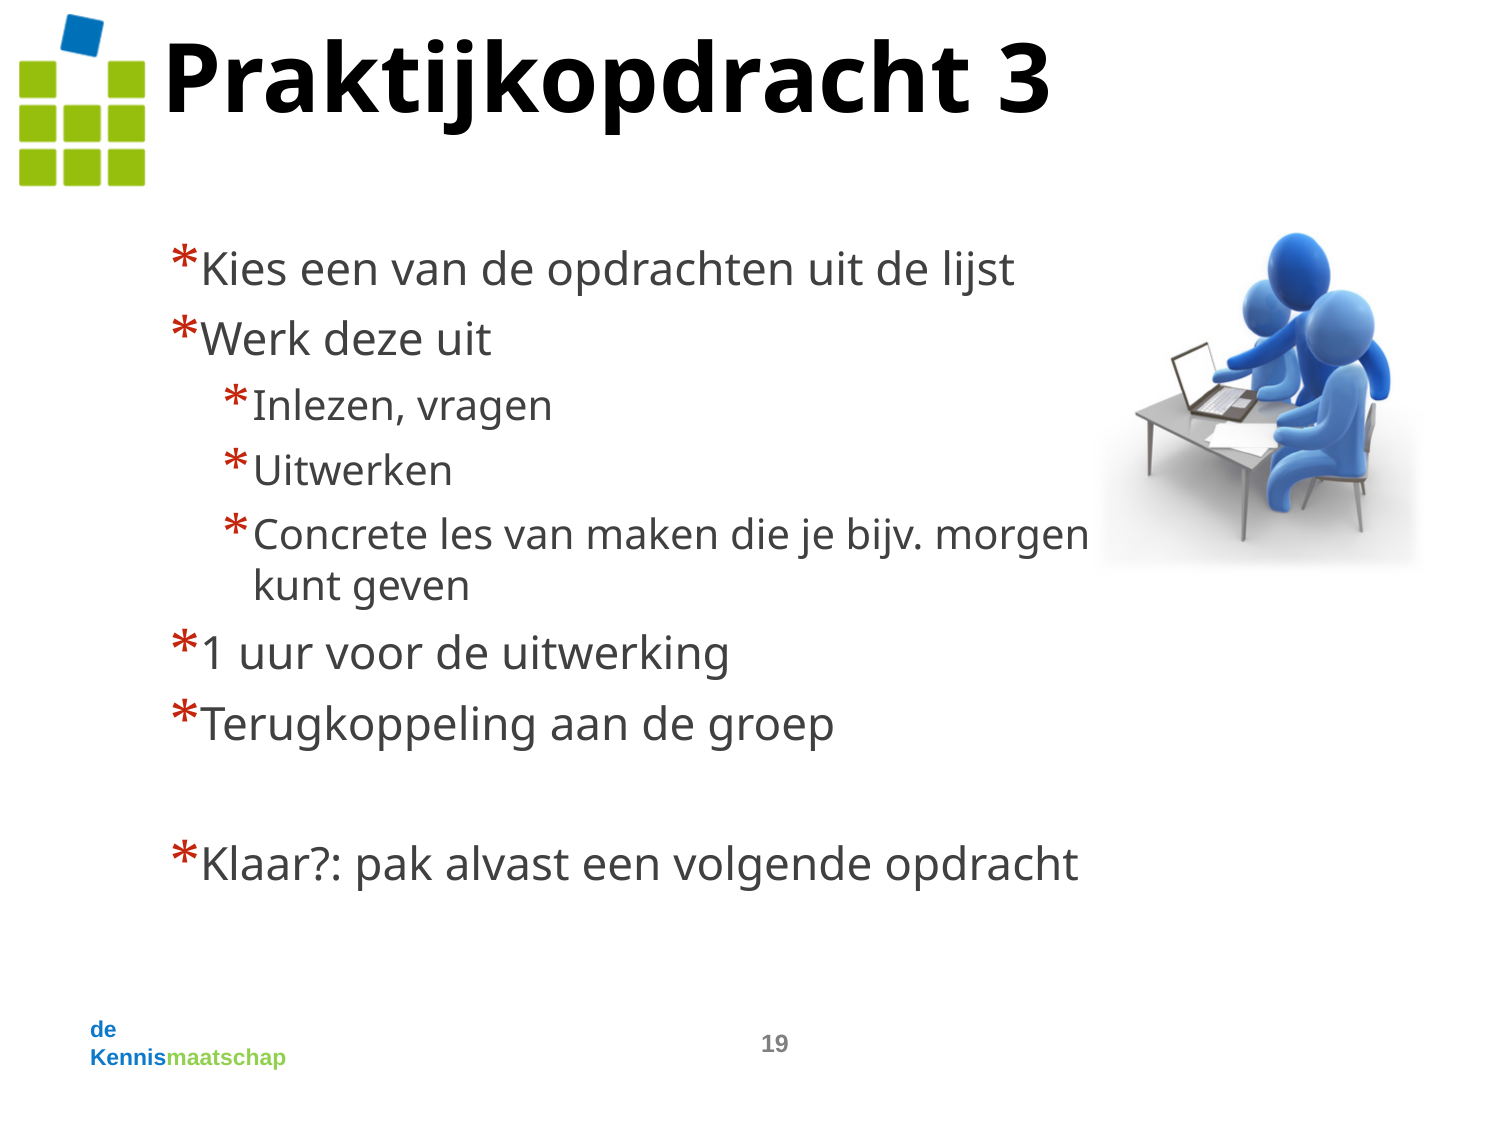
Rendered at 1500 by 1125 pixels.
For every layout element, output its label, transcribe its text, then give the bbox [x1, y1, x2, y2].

slide_number 19 [624, 1012, 925, 1073]
picture [17, 3, 147, 197]
list Kies een van de opdrachten uit de lijst Werk deze uit Inlezen, vragen Uitwerken Concrete les van maken die je bijv. morgen kunt geven 1 uur voor de uitwerking Terugkoppeling aan de groep Klaar?: pak alvast een volgende opdracht [147, 231, 1424, 965]
picture [1092, 207, 1426, 575]
title Praktijkopdracht 3 [146, 8, 1495, 197]
footer de Kennismaatschap [75, 1012, 624, 1073]
